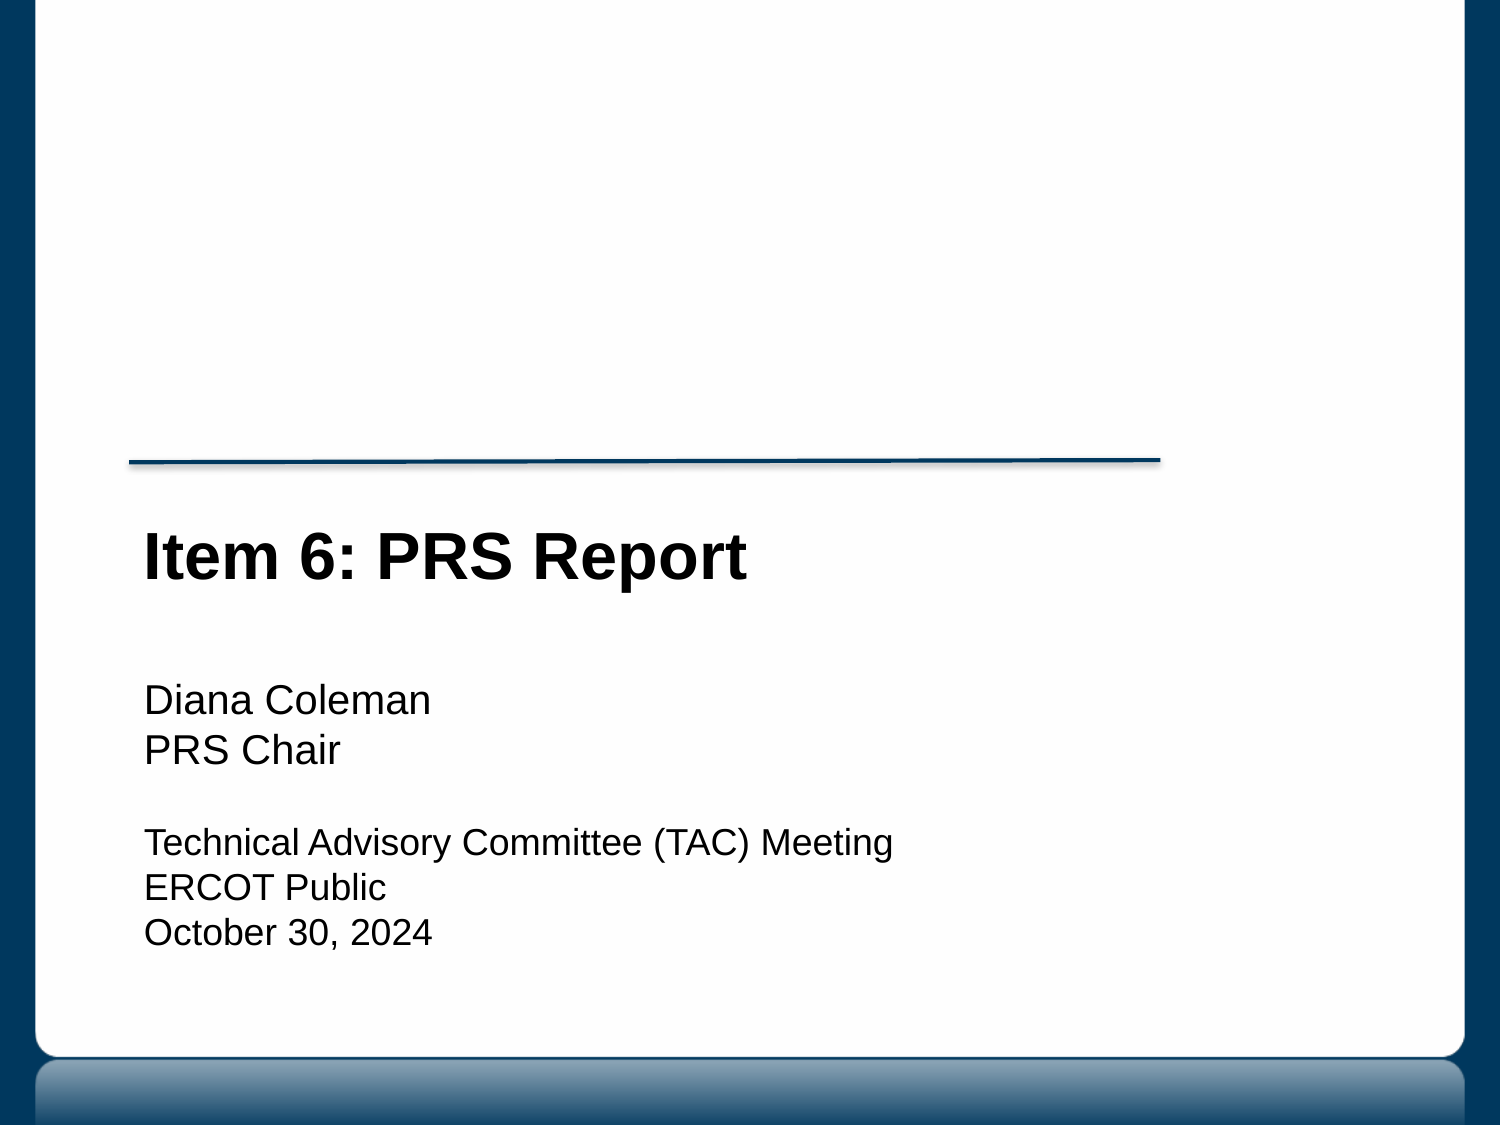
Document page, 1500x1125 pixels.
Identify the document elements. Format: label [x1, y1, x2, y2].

picture [35, 0, 1465, 1125]
text_box [128, 459, 1367, 931]
